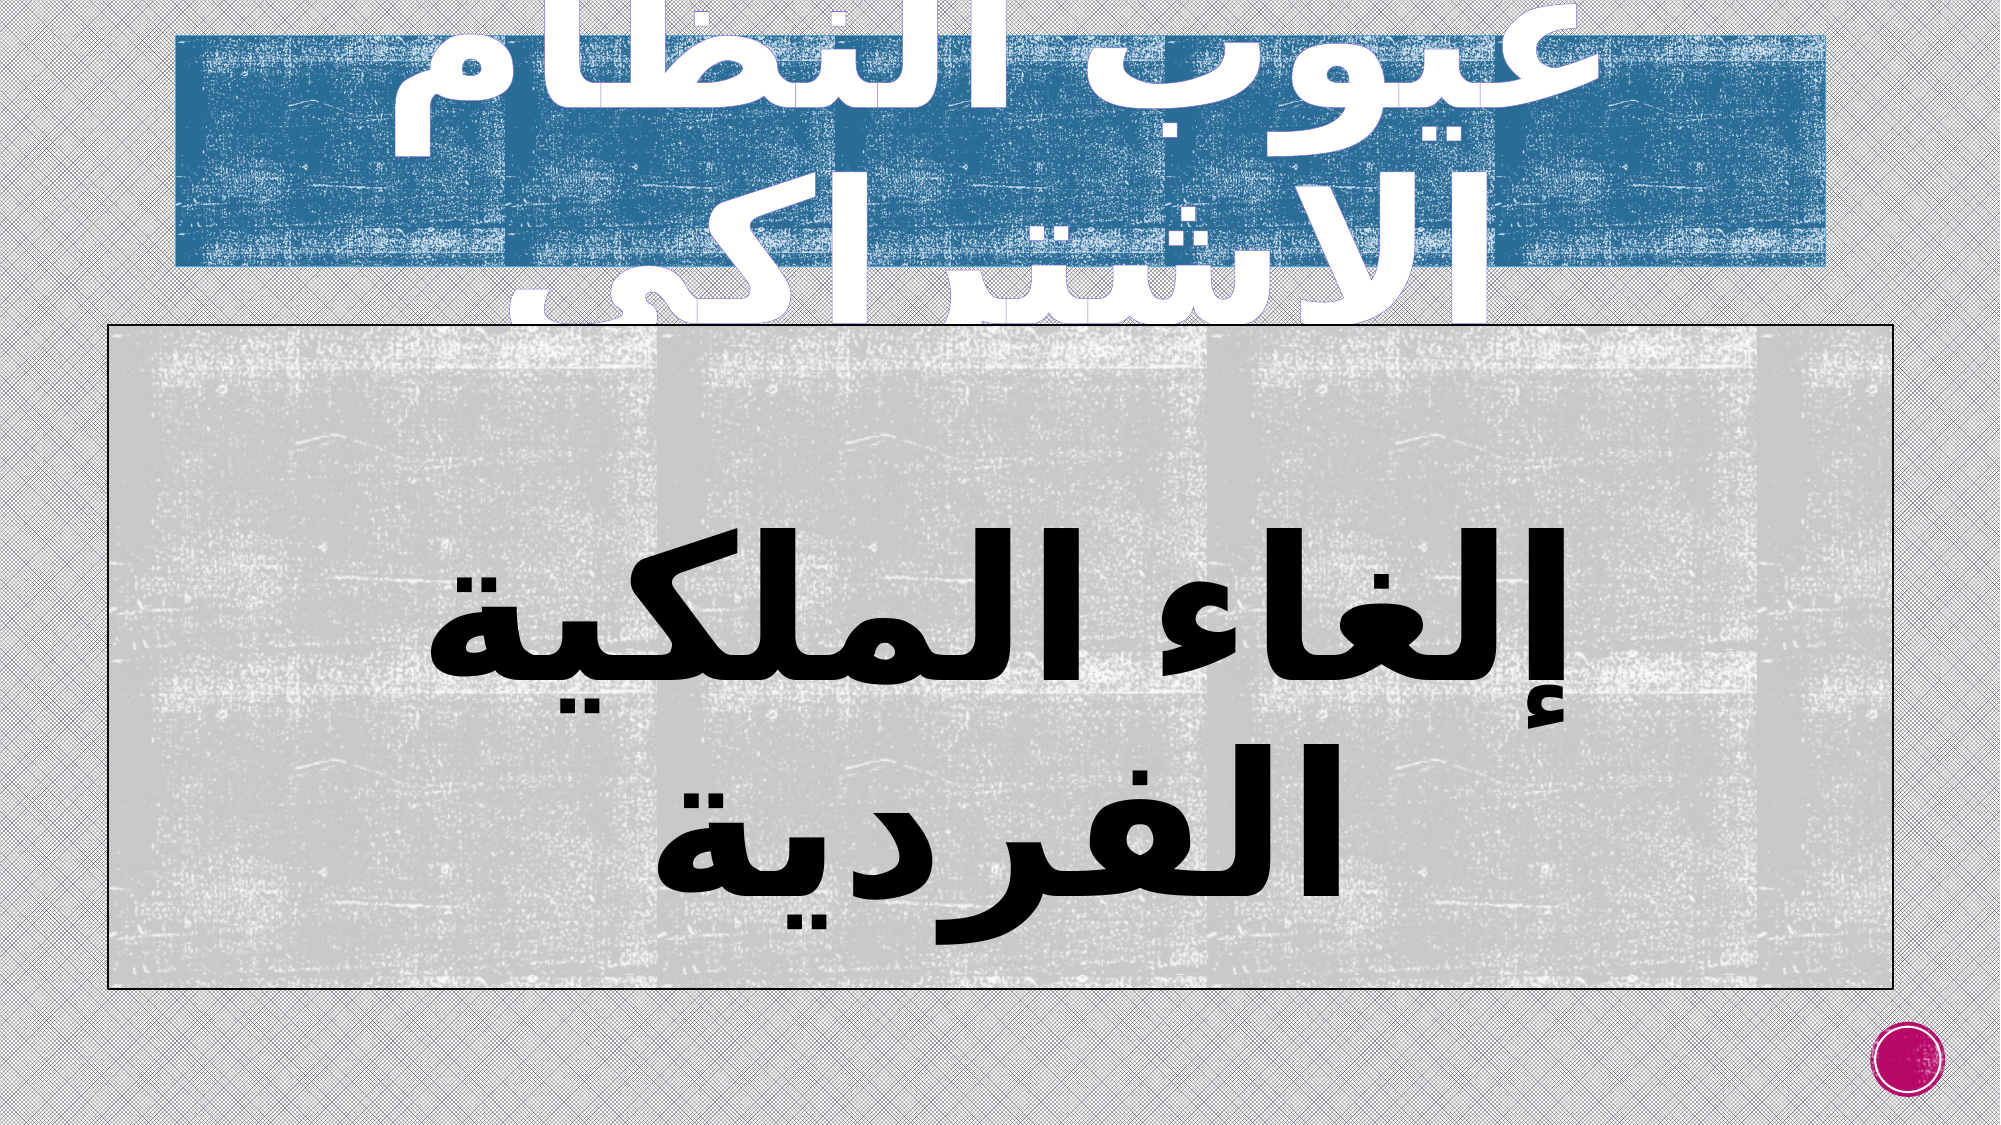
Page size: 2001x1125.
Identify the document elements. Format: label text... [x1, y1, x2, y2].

title عيوب النظام الاشتراكي [175, 35, 1826, 267]
list إلغاء الملكية الفردية [107, 324, 1894, 990]
